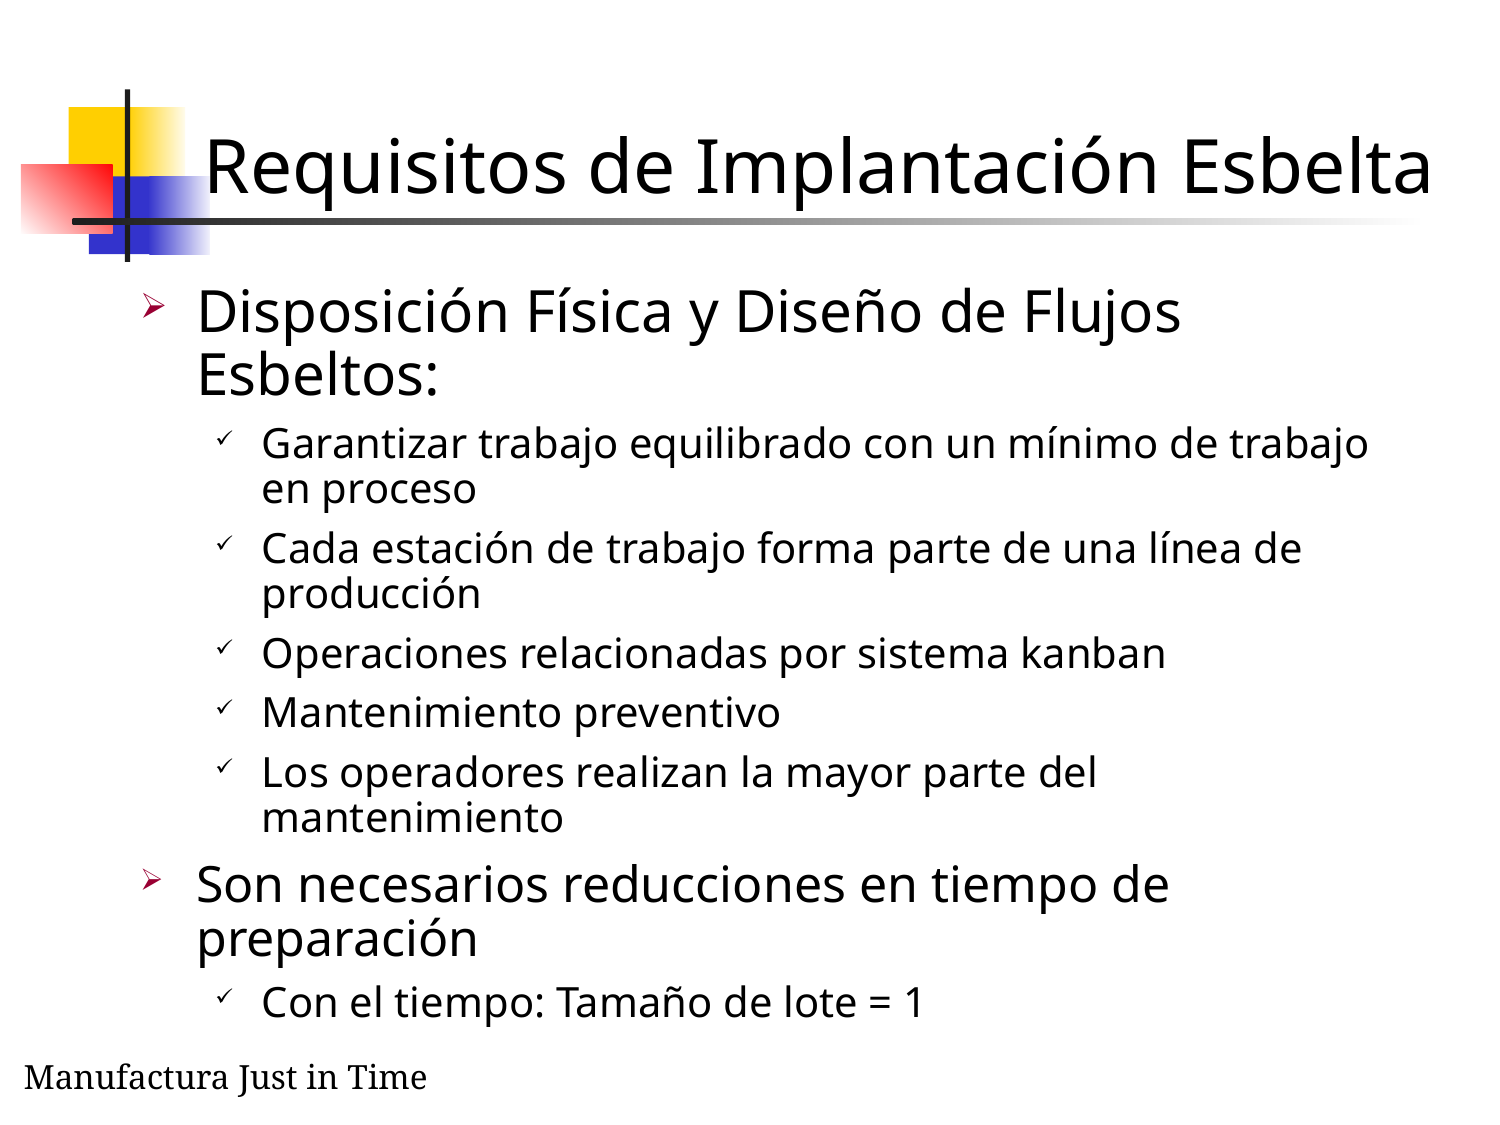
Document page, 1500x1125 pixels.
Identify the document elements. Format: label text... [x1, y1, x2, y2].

list Disposición Física y Diseño de Flujos Esbeltos: Garantizar trabajo equilibrado con un mínimo de trabajo en proceso Cada estación de trabajo forma parte de una línea de producción Operaciones relacionadas por sistema kanban Mantenimiento preventivo Los operadores realizan la mayor parte del mantenimiento Son necesarios reducciones en tiempo de preparación Con el tiempo: Tamaño de lote = 1 [124, 274, 1401, 1051]
title Requisitos de Implantación Esbelta [188, 27, 1468, 216]
